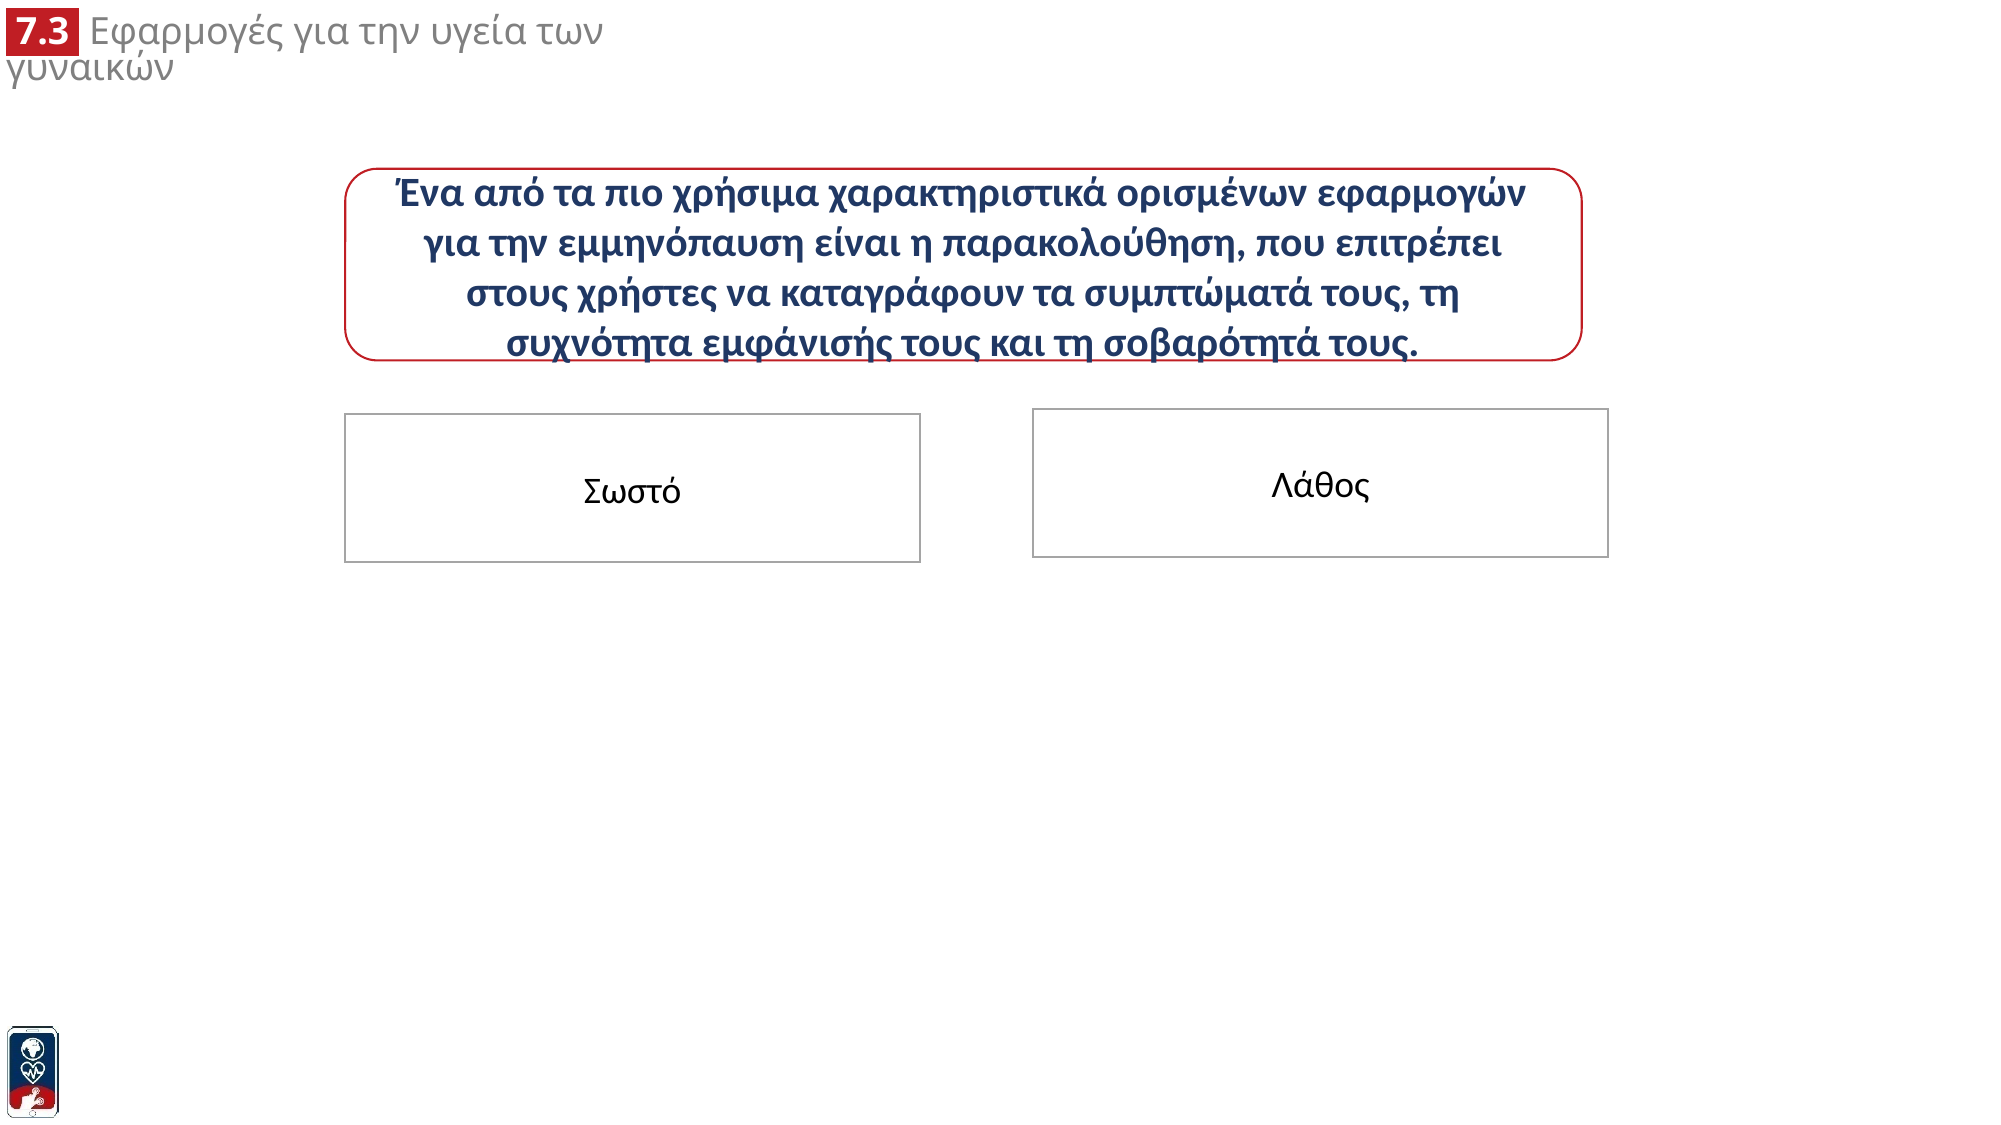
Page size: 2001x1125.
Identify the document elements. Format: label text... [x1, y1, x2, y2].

picture [7, 1026, 59, 1118]
text_box Ένα από τα πιο χρήσιμα χαρακτηριστικά ορισμένων εφαρμογών για την εμμηνόπαυση είναι η παρακολούθηση, που επιτρέπει στους χρήστες να καταγράφουν τα συμπτώματά τους, τη συχνότητα εμφάνισής τους και τη σοβαρότητά τους. [344, 167, 1583, 362]
text_box Σωστό [344, 413, 921, 563]
text_box Λάθος [1032, 408, 1609, 558]
